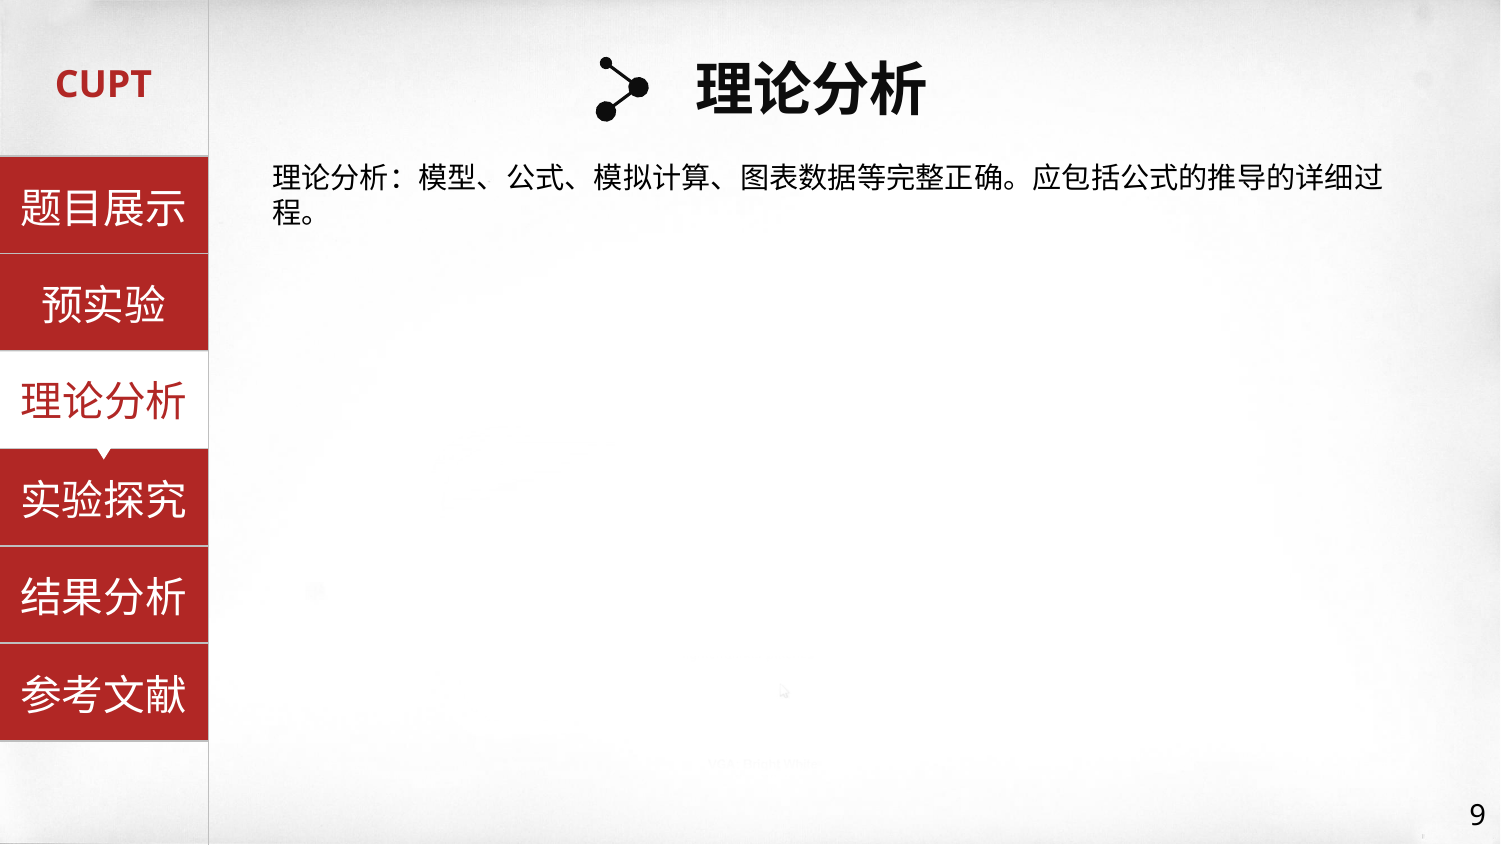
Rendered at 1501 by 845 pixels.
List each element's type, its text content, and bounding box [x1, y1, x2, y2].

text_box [605, 62, 639, 112]
text_box 理论分析：模型、公式、模拟计算、图表数据等完整正确。应包括公式的推导的详细过程。 [257, 152, 1454, 238]
text_box 9 [1454, 788, 1501, 839]
text_box 理论分析 [683, 46, 940, 128]
